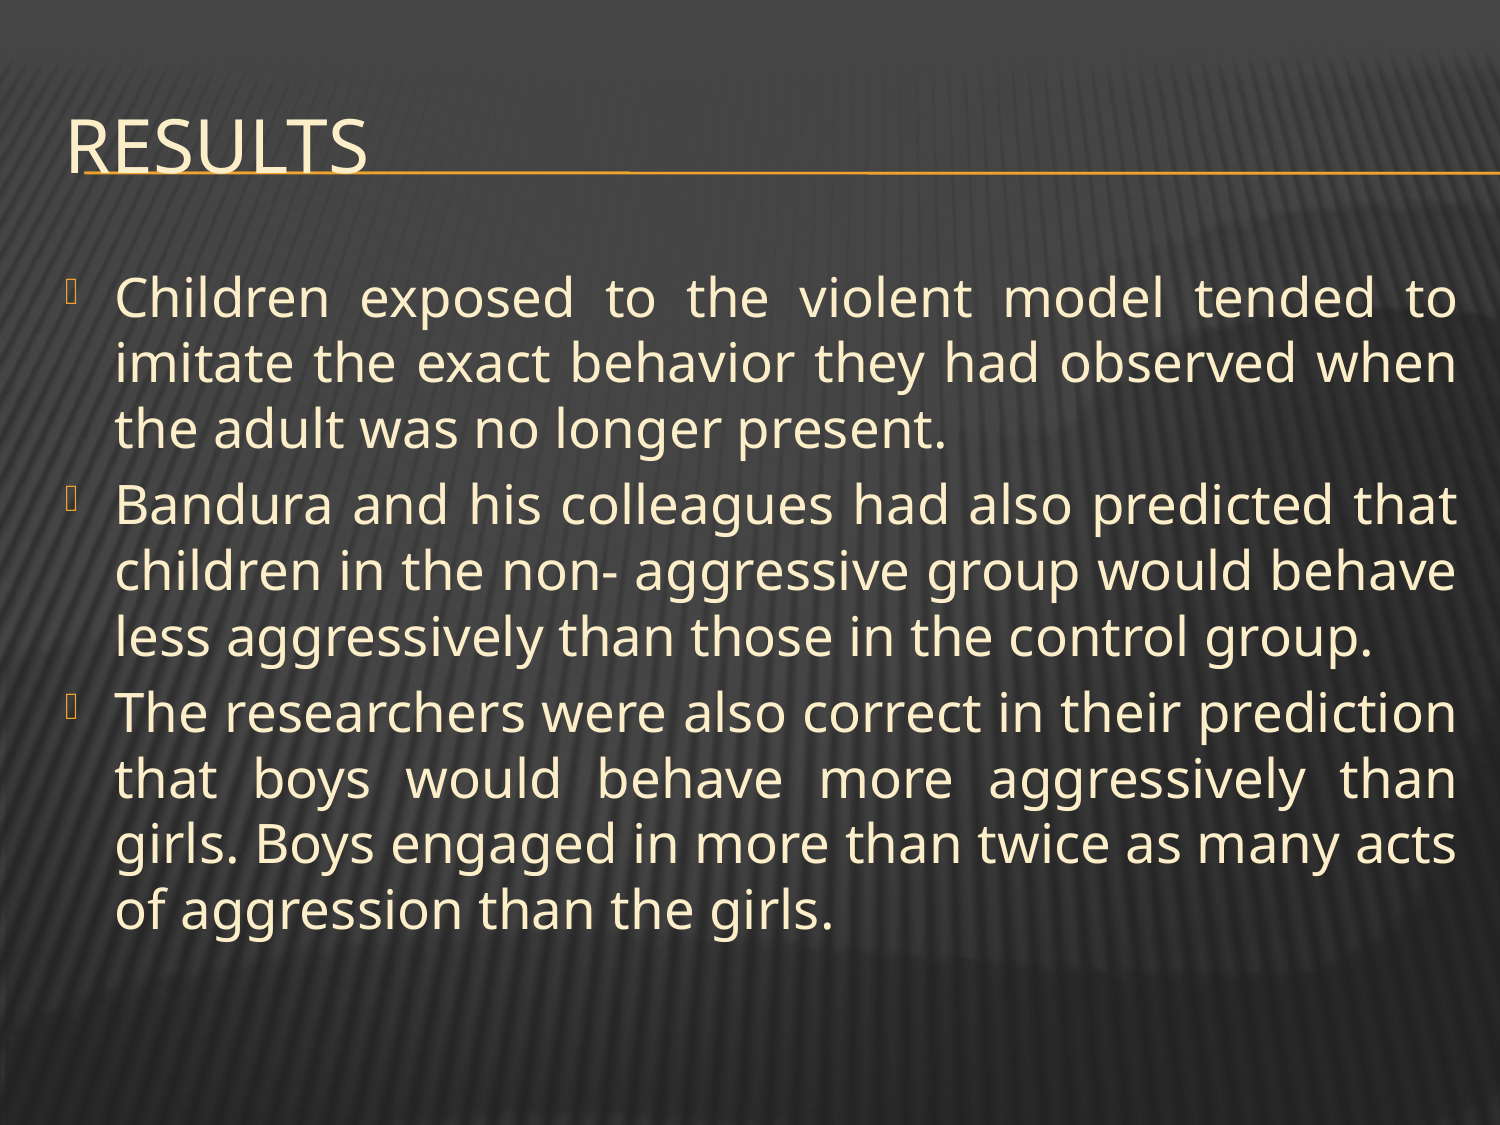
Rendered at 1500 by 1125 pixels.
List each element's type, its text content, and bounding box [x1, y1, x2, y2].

title Results [50, 75, 1475, 213]
list Children exposed to the violent model tended to imitate the exact behavior they had observed when the adult was no longer present. Bandura and his colleagues had also predicted that children in the non- aggressive group would behave less aggressively than those in the control group. The researchers were also correct in their prediction that boys would behave more aggressively than girls. Boys engaged in more than twice as many acts of aggression than the girls. [50, 254, 1475, 998]
